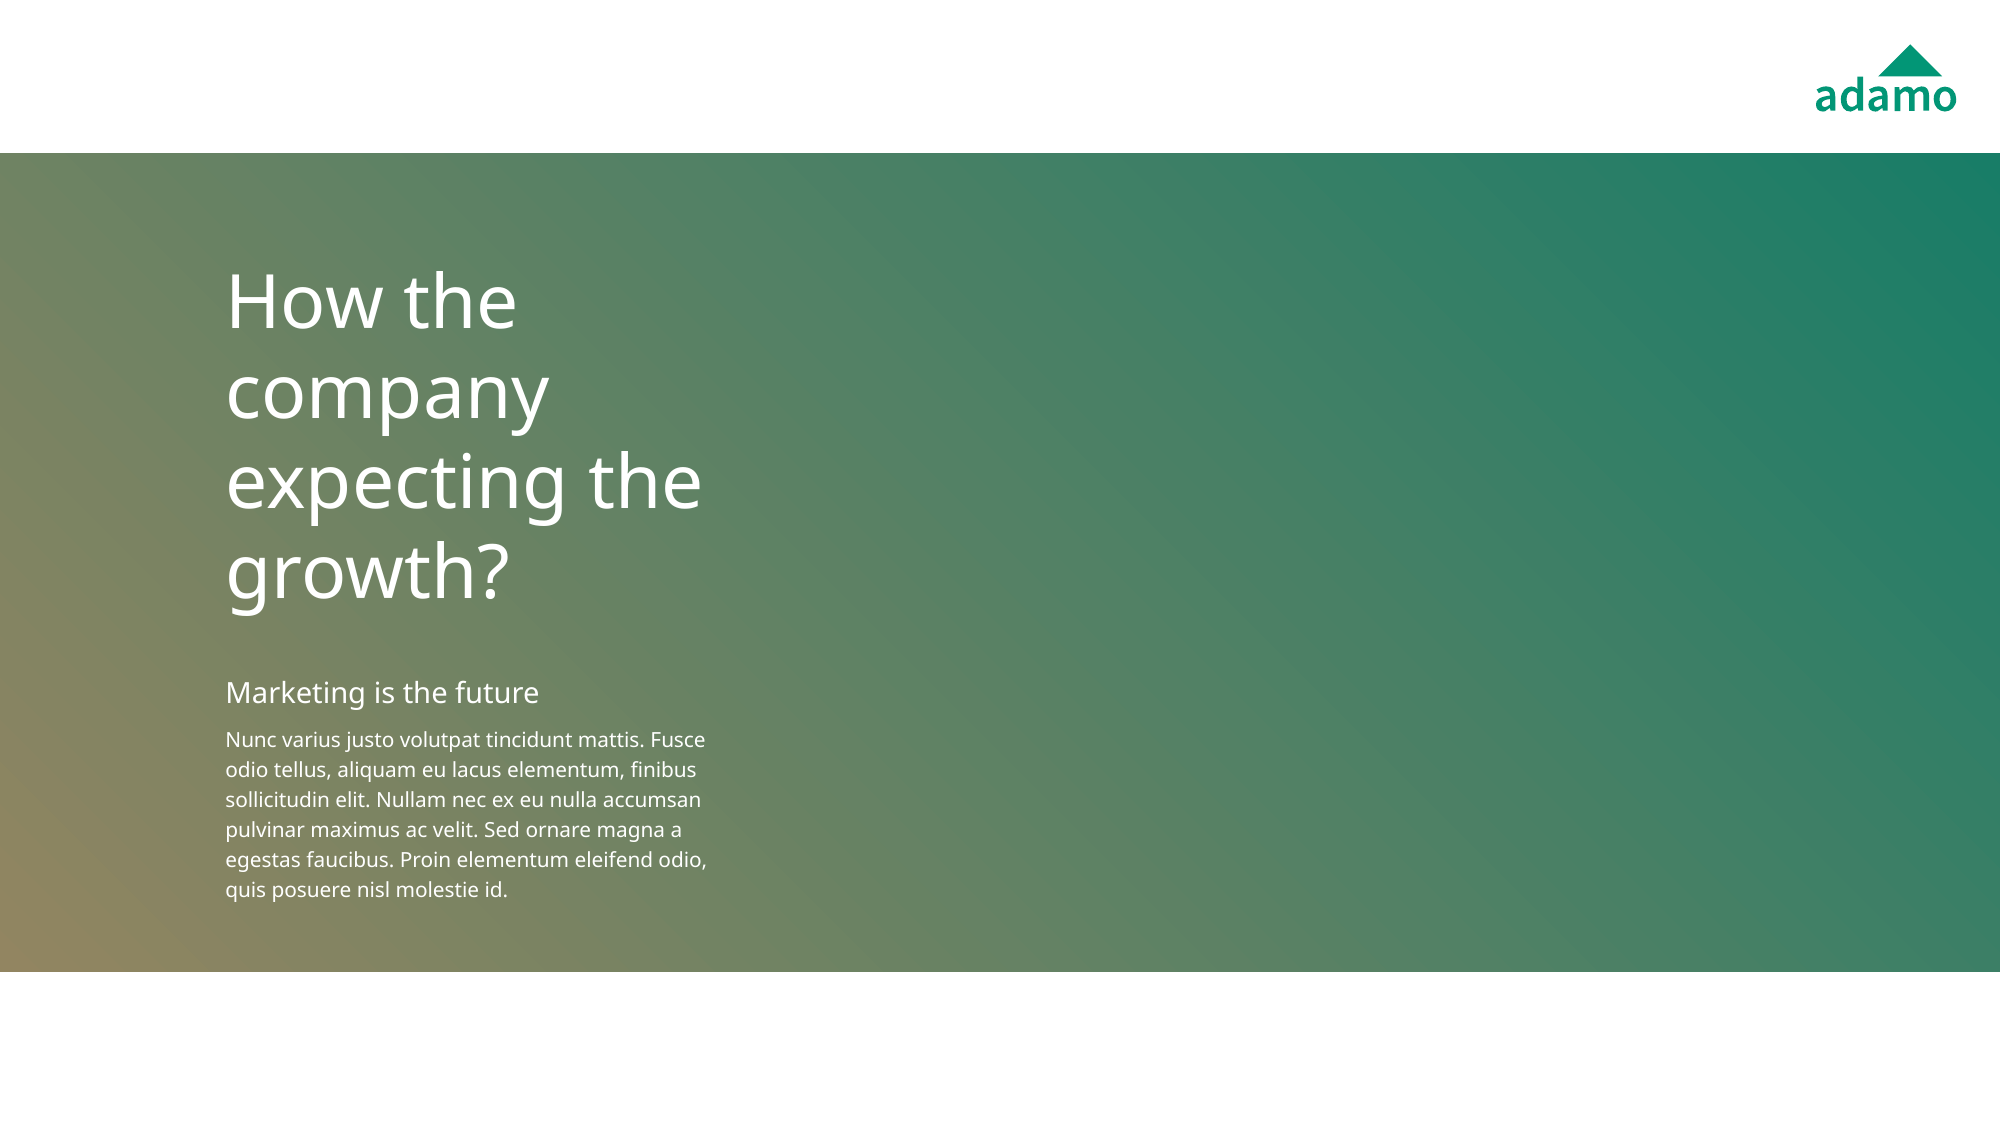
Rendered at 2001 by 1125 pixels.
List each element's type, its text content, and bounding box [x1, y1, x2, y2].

list Nunc varius justo volutpat tincidunt mattis. Fusce odio tellus, aliquam eu lacus elementum, finibus sollicitudin elit. Nullam nec ex eu nulla accumsan pulvinar maximus ac velit. Sed ornare magna a egestas faucibus. Proin elementum eleifend odio, quis posuere nisl molestie id. [210, 715, 729, 910]
title How the company expecting the growth? [210, 246, 729, 625]
picture [938, 152, 1790, 972]
text_box [0, 152, 2000, 973]
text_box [1816, 44, 1957, 112]
list Marketing is the future [210, 659, 729, 715]
